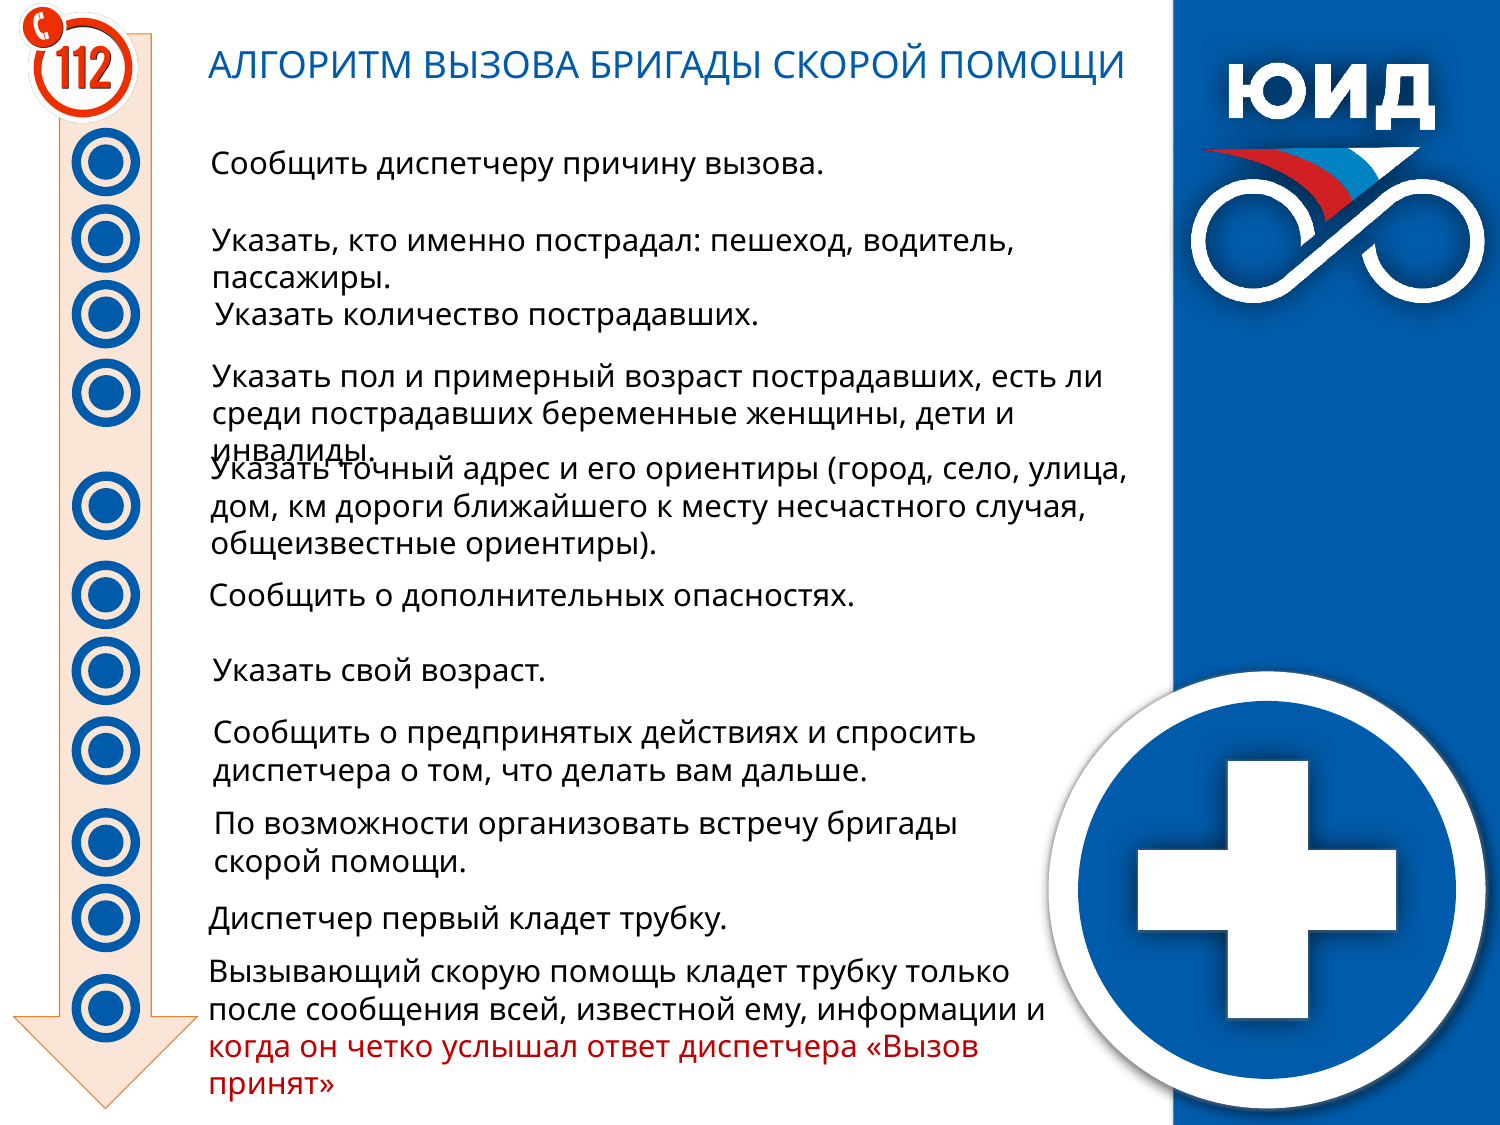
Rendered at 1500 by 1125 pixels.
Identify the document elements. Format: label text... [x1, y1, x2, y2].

text_box Вызывающий скорую помощь кладет трубку только после сообщения всей, известной ему, информации и когда он четко услышал ответ диспетчера «Вызов принят» [193, 943, 1048, 1109]
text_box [76, 641, 136, 701]
text_box По возможности организовать встречу бригады скорой помощи. [198, 796, 1015, 887]
text_box Сообщить диспетчеру причину вызова. [195, 135, 1048, 188]
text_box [76, 476, 136, 536]
text_box Указать пол и примерный возраст пострадавших, есть ли среди пострадавших беременные женщины, дети и инвалиды. [197, 348, 1048, 441]
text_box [76, 720, 136, 781]
text_box Диспетчер первый кладет трубку. [193, 890, 1015, 943]
text_box Указать количество пострадавших. [200, 287, 1048, 340]
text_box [76, 888, 136, 948]
text_box АЛГОРИТМ ВЫЗОВА БРИГАДЫ СКОРОЙ ПОМОЩИ [193, 33, 1048, 94]
text_box Сообщить о предпринятых действиях и спросить диспетчера о том, что делать вам дальше. [198, 705, 1048, 795]
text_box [76, 363, 136, 423]
picture [19, 3, 140, 125]
text_box [12, 33, 193, 1110]
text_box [76, 208, 136, 268]
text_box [76, 132, 136, 192]
text_box Указать свой возраст. [197, 643, 1048, 696]
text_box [76, 812, 136, 872]
text_box Указать точный адрес и его ориентиры (город, село, улица, дом, км дороги ближайшего к месту несчастного случая, общеизвестные ориентиры). [195, 441, 1048, 568]
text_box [76, 565, 136, 625]
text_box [76, 978, 136, 1038]
text_box Указать, кто именно пострадал: пешеход, водитель, пассажиры. [197, 212, 1048, 303]
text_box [1048, 0, 1500, 1125]
text_box Сообщить о дополнительных опасностях. [193, 568, 1048, 621]
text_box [76, 284, 136, 344]
